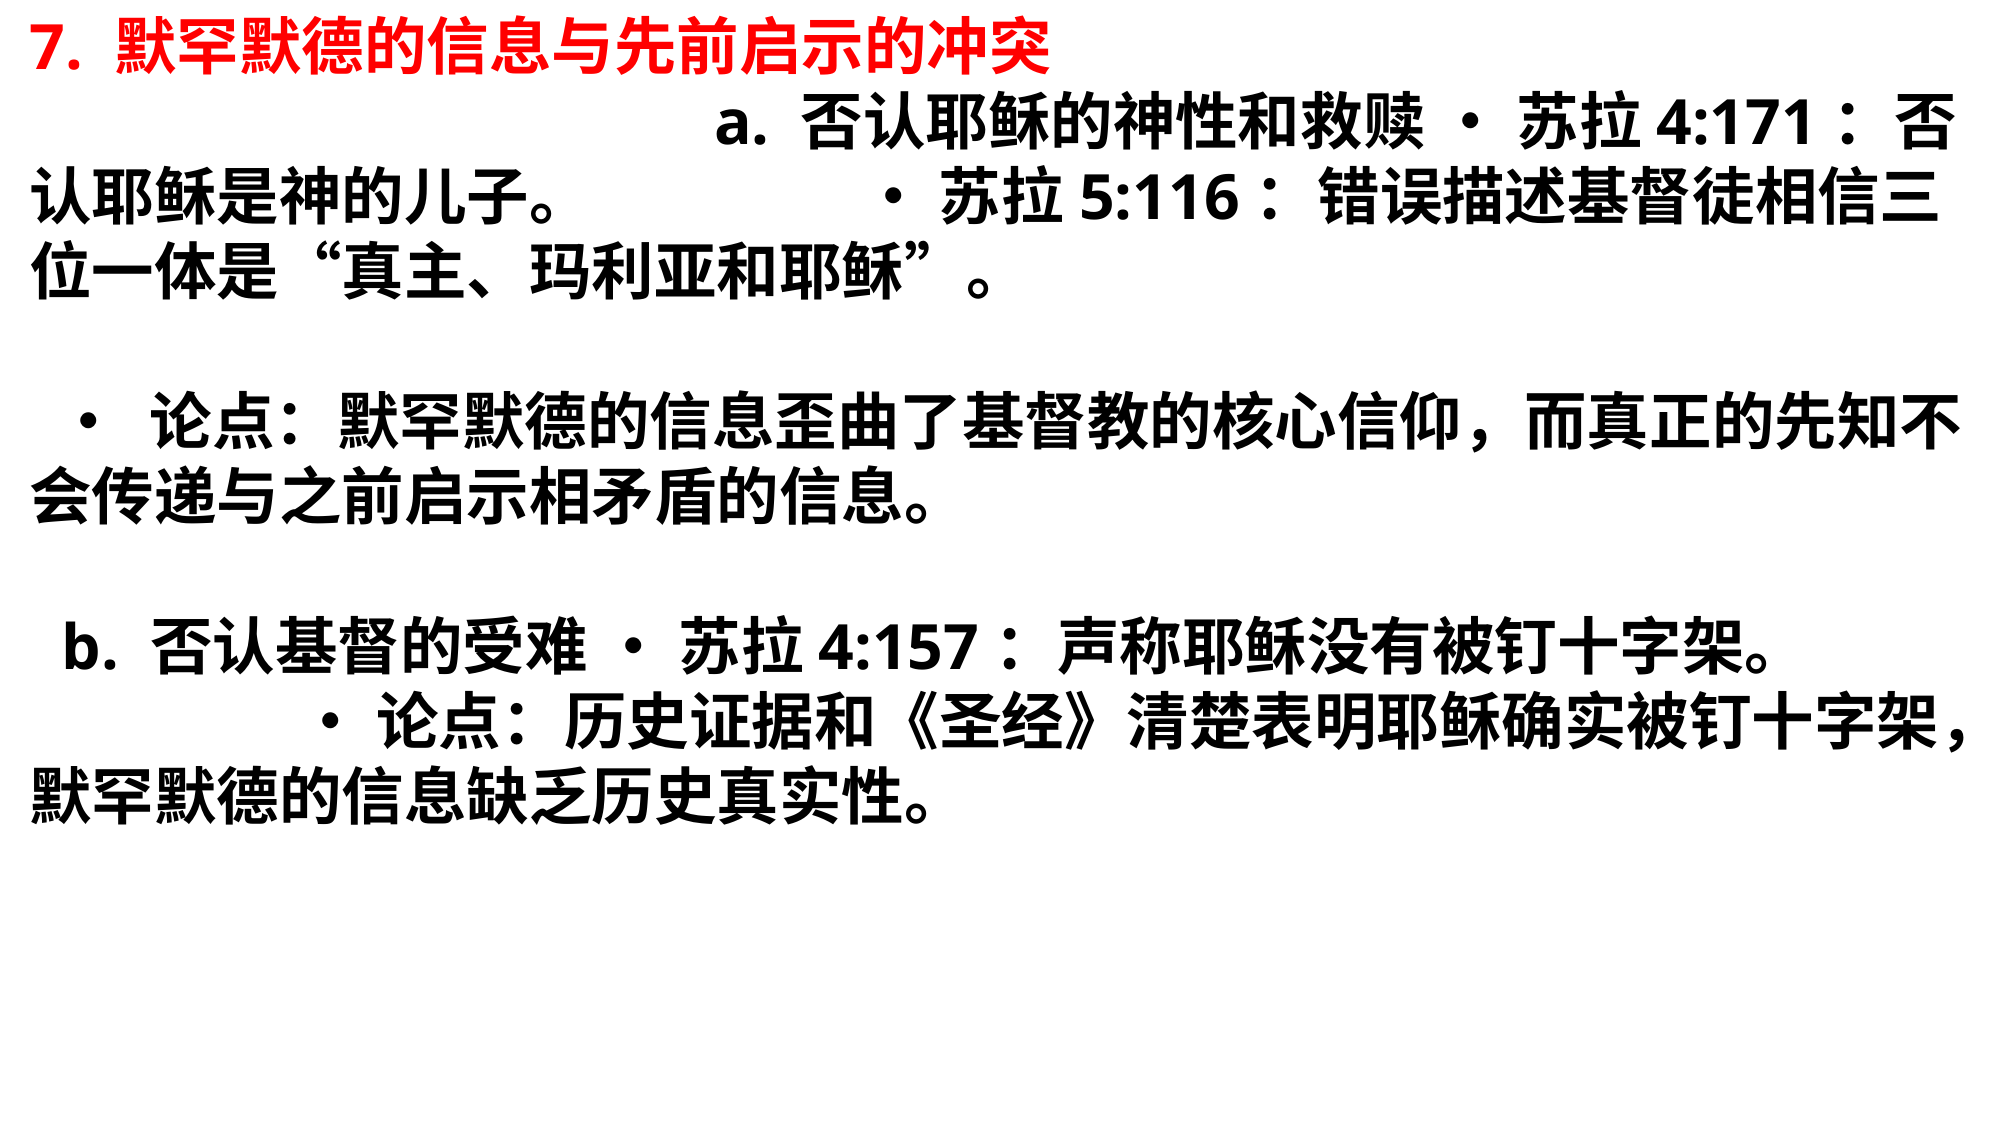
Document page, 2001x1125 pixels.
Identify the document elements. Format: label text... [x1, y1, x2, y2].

text_box 7. 默罕默德的信息与先前启示的冲突 a. 否认耶稣的神性和救赎 • 苏拉4:171：否认耶稣是神的儿子。 • 苏拉5:116：错误描述基督徒相信三位一体是“真主、玛利亚和耶稣”。 • 论点：默罕默德的信息歪曲了基督教的核心信仰，而真正的先知不会传递与之前启示相矛盾的信息。 b. 否认基督的受难 • 苏拉4:157：声称耶稣没有被钉十字架。 • 论点：历史证据和《圣经》清楚表明耶稣确实被钉十字架，默罕默德的信息缺乏历史真实性。 [14, 0, 2000, 885]
